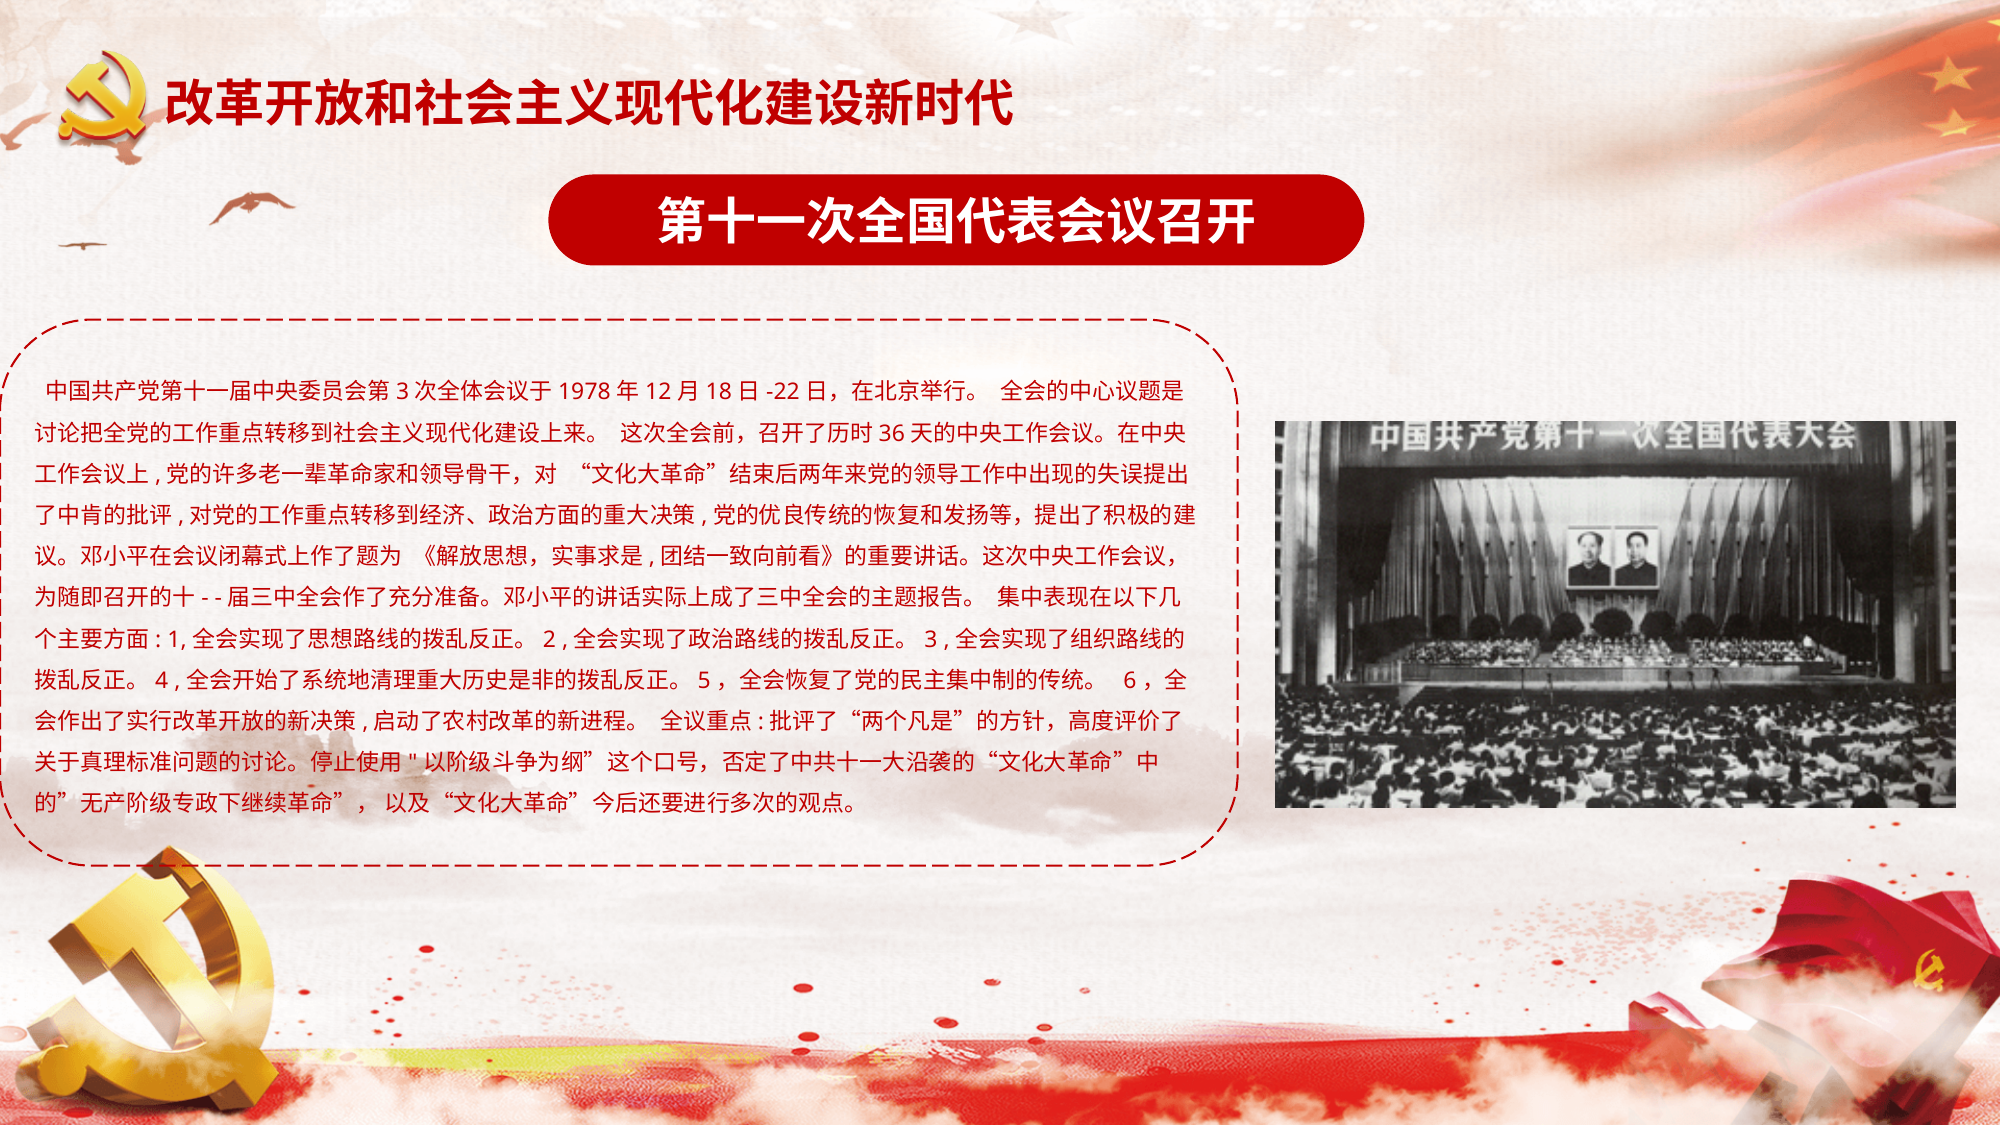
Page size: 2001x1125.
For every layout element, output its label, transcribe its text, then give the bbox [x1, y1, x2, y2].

text_box [0, 318, 1239, 867]
picture [0, 0, 2000, 1125]
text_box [54, 50, 1055, 150]
text_box 第十一次全国代表会议召开 [547, 173, 1366, 267]
text_box 中国共产党第十一届中央委员会第3次全体会议于1978年12月18日-22日，在北京举行。 全会的中心议题是讨论把全党的工作重点转移到社会主义现代化建设上来。 这次全会前，召开了历时36天的中央工作会议。在中央工作会议上,党的许多老一辈革命家和领导骨干，对 “文化大革命”结束后两年来党的领导工作中出现的失误提出了中肯的批评,对党的工作重点转移到经济、政治方面的重大决策,党的优良传统的恢复和发扬等，提出了积极的建议。邓小平在会议闭幕式上作了题为 《解放思想，实事求是,团结一致向前看》的重要讲话。这次中央工作会议，为随即召开的十- -届三中全会作了充分准备。邓小平的讲话实际上成了三中全会的主题报告。 集中表现在以下几个主要方面: 1,全会实现了思想路线的拨乱反正。2 ,全会实现了政治路线的拨乱反正。3 ,全会实现了组织路线的拨乱反正。4 ,全会开始了系统地清理重大历史是非的拨乱反正。5，全会恢复了党的民主集中制的传统。 6，全会作出了实行改革开放的新决策,启动了农村改革的新进程。 全议重点:批评了“两个凡是”的方针，高度评价了关于真理标准问题的讨论。停止使用"以阶级斗争为纲”这个口号，否定了中共十一大沿袭的“文化大革命”中的”无产阶级专政下继续革命”， 以及“文化大革命”今后还要进行多次的观点。 [19, 356, 1218, 824]
